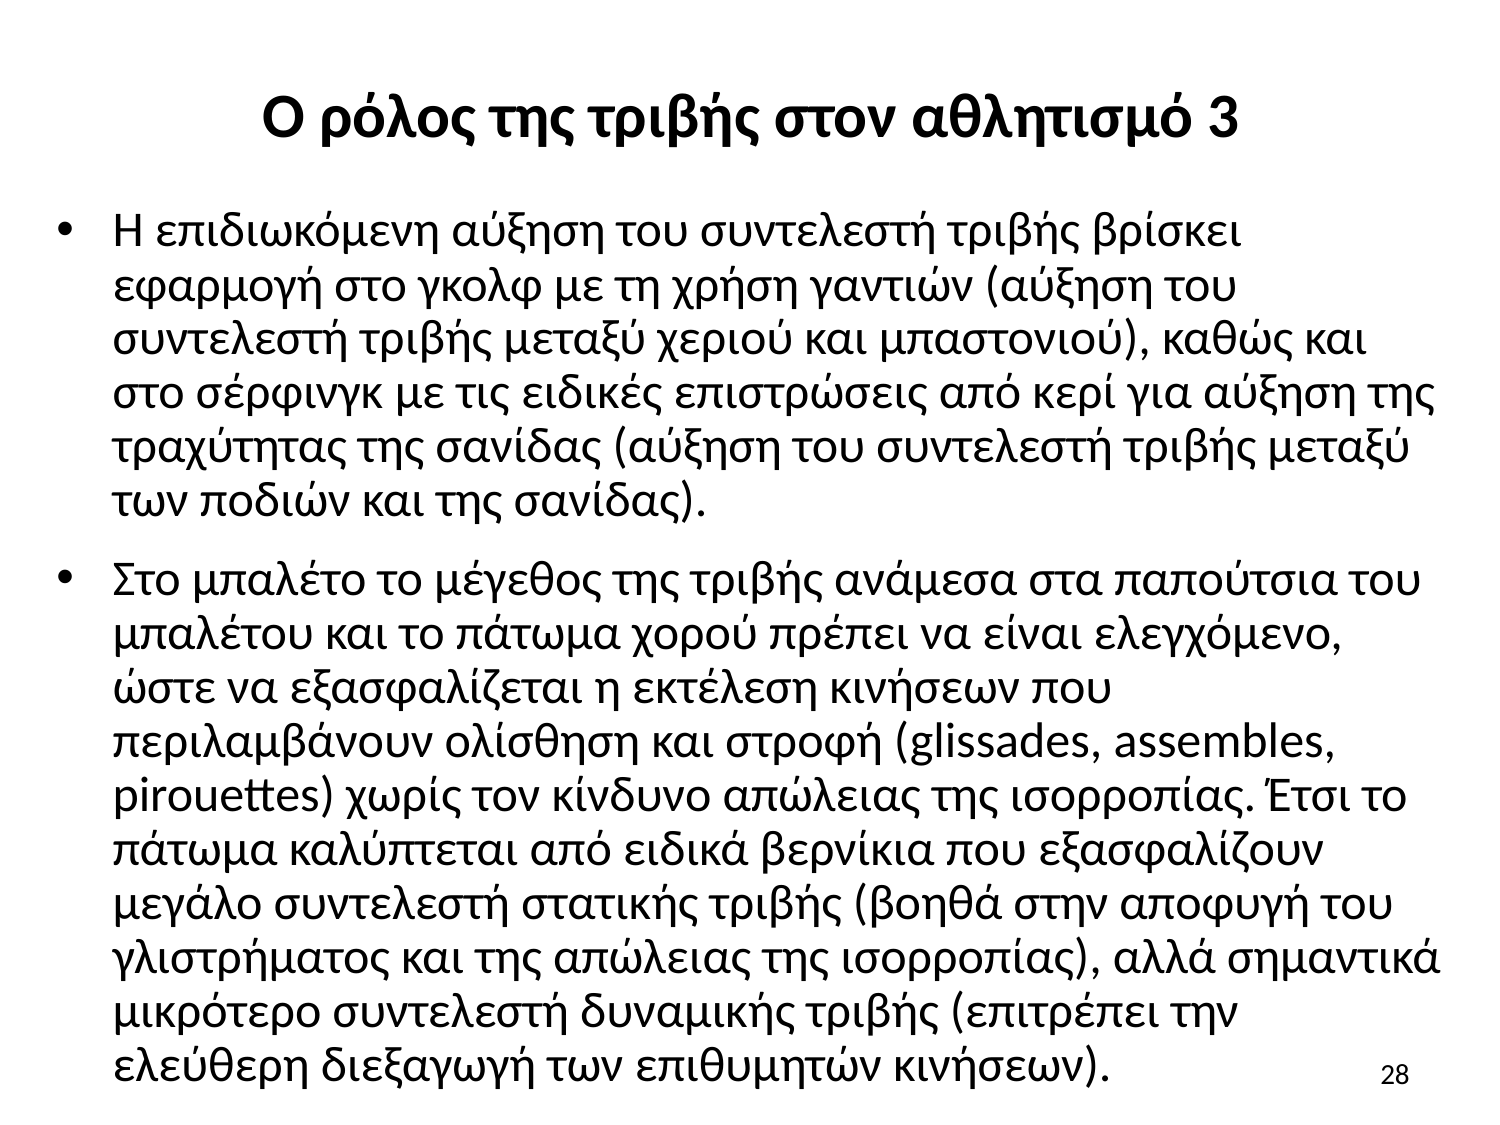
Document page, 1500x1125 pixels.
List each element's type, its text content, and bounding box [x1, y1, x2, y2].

slide_number 28 [1074, 1042, 1425, 1103]
title Ο ρόλος της τριβής στον αθλητισμό 3 [76, 66, 1427, 159]
list Η επιδιωκόμενη αύξηση του συντελεστή τριβής βρίσκει εφαρμογή στο γκολφ με τη χρήση γαντιών (αύξηση του συντελεστή τριβής μεταξύ χεριού και μπαστονιού), καθώς και στο σέρφινγκ με τις ειδικές επιστρώσεις από κερί για αύξηση της τραχύτητας της σανίδας (αύξηση του συντελεστή τριβής μεταξύ των ποδιών και της σανίδας). Στο μπαλέτο το μέγεθος της τριβής ανάμεσα στα παπούτσια του μπαλέτου και το πάτωμα χορού πρέπει να είναι ελεγχόμενο, ώστε να εξασφαλίζεται η εκτέλεση κινήσεων που περιλαμβάνουν ολίσθηση και στροφή (glissades, assembles, pirouettes) χωρίς τον κίνδυνο απώλειας της ισορροπίας. Έτσι το πάτωμα καλύπτεται από ειδικά βερνίκια που εξασφαλίζουν μεγάλο συντελεστή στατικής τριβής (βοηθά στην αποφυγή του γλιστρήματος και της απώλειας της ισορροπίας), αλλά σημαντικά μικρότερο συντελεστή δυναμικής τριβής (επιτρέπει την ελεύθερη διεξαγωγή των επιθυμητών κινήσεων). [41, 196, 1459, 1050]
